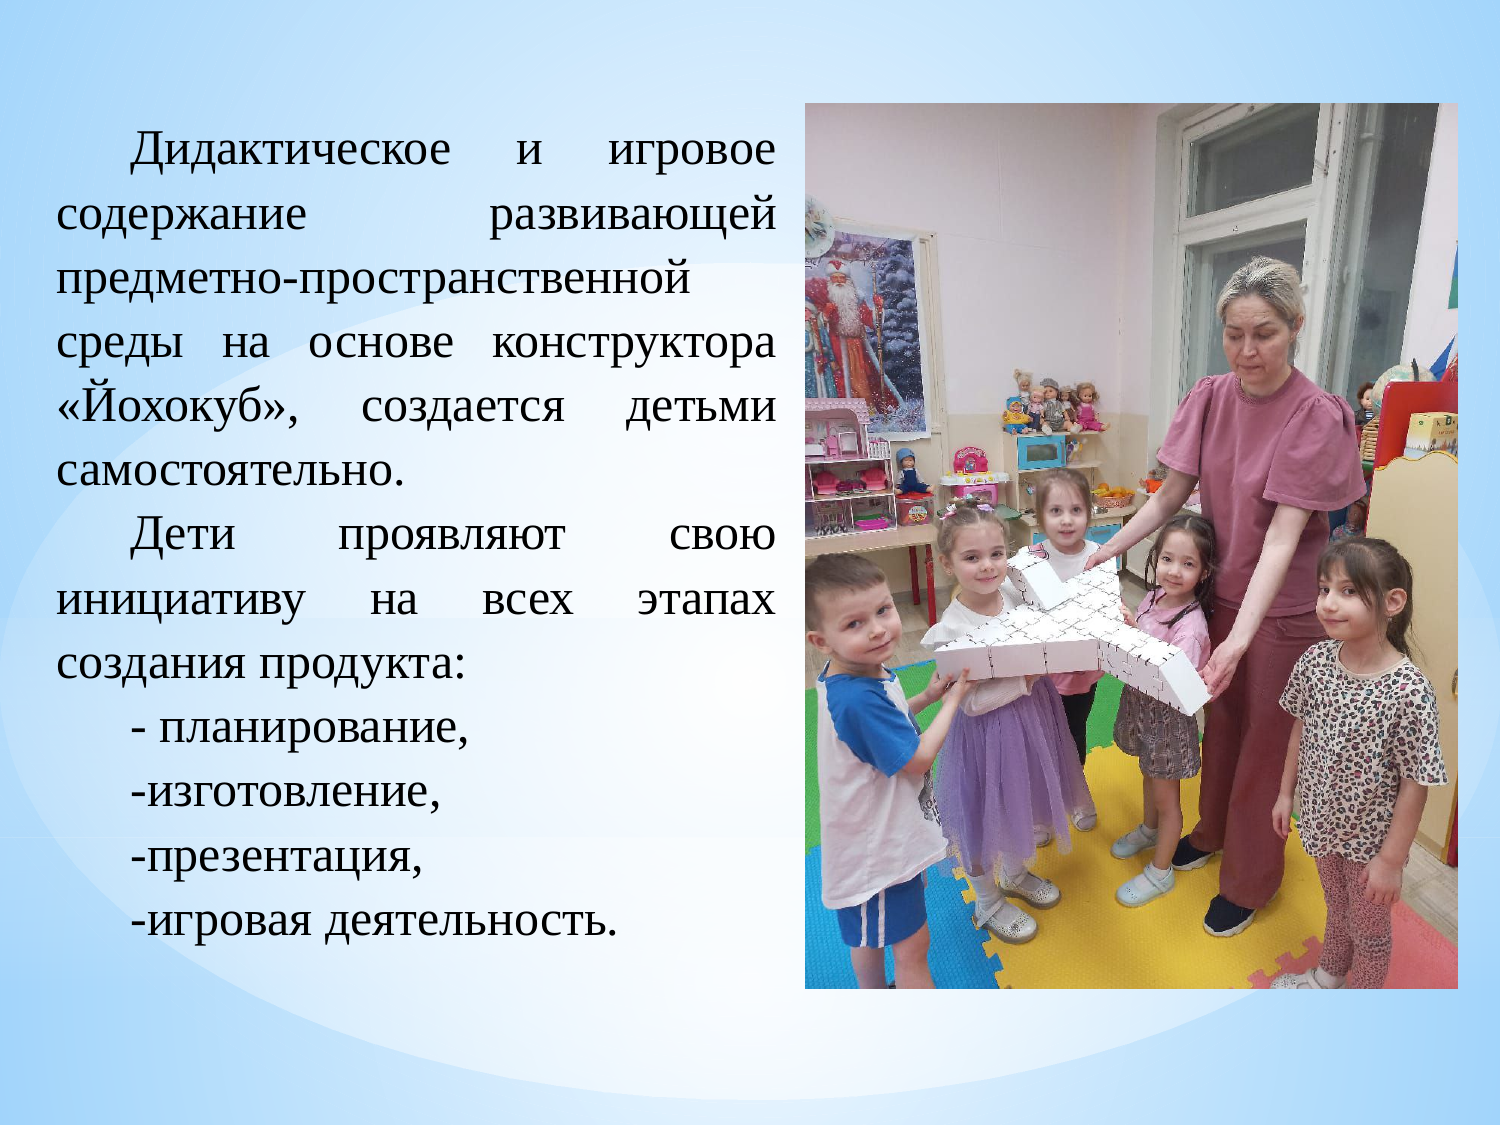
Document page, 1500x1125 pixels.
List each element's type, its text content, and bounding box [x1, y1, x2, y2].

picture [804, 103, 1458, 990]
text_box Дидактическое и игровое содержание развивающей предметно-пространственной среды на основе конструктора «Йохокуб», создается детьми самостоятельно. Дети проявляют свою инициативу на всех этапах создания продукта: - планирование, -изготовление, -презентация, -игровая деятельность. [41, 103, 792, 953]
